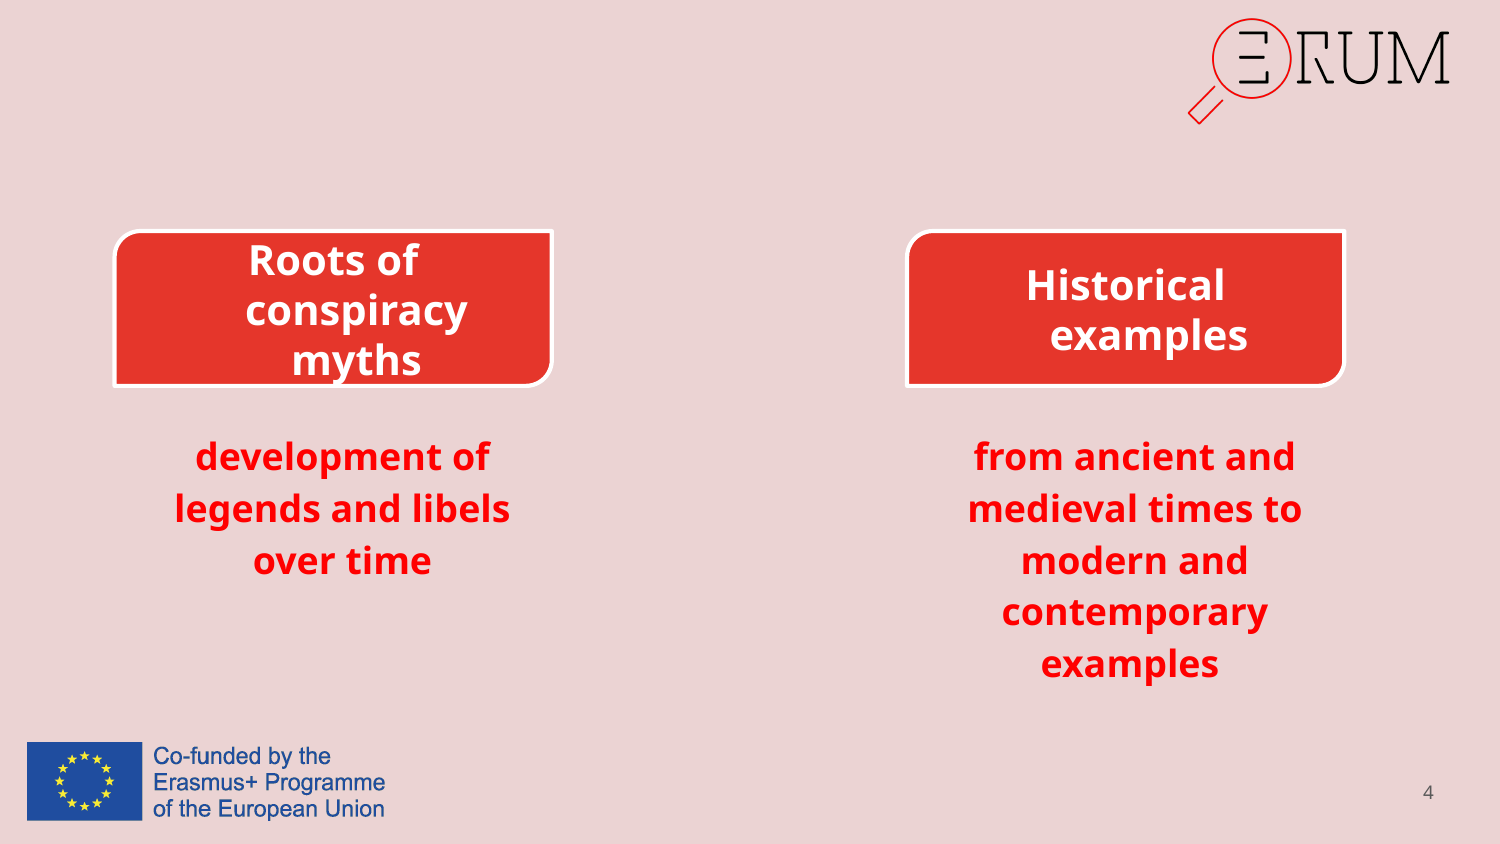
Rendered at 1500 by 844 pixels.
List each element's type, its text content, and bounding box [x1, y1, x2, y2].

slide_number 4 [1358, 761, 1449, 826]
picture [27, 742, 385, 821]
text_box from ancient and medieval times to modern and contemporary examples [907, 411, 1345, 606]
list development of legends and libels over time [114, 411, 552, 606]
text_box Roots of conspiracy myths [114, 231, 552, 386]
picture [1136, 0, 1500, 137]
text_box Historical examples [907, 231, 1345, 386]
